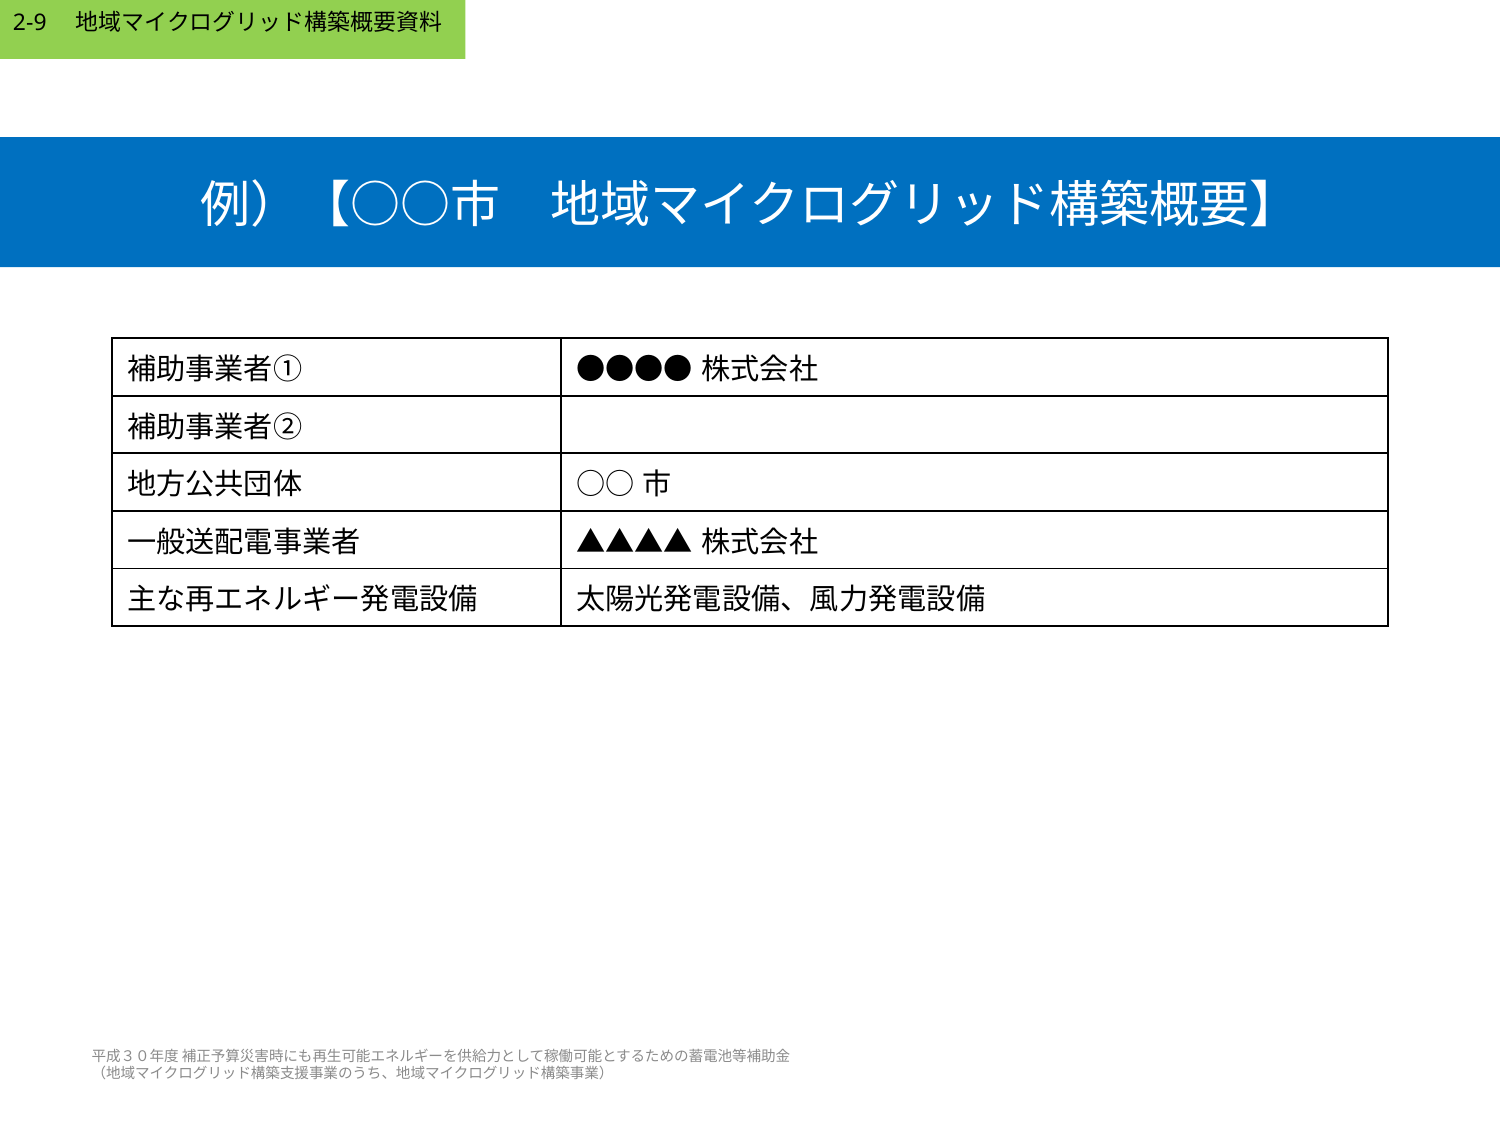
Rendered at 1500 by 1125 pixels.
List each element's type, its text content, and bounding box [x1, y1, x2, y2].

table_header 補助事業者① [113, 339, 560, 395]
table_cell 補助事業者② [113, 397, 560, 452]
table_header ●●●●株式会社 [562, 339, 1387, 395]
table_cell 主な再エネルギー発電設備 [113, 569, 560, 625]
text_box 2-9 地域マイクログリッド構築概要資料 [0, 0, 467, 61]
table_cell 太陽光発電設備、風力発電設備 [562, 569, 1387, 625]
title 例）【○○市 地域マイクログリッド構築概要】 [0, 137, 1500, 268]
text_box 平成３０年度 補正予算災害時にも再生可能エネルギーを供給力として稼働可能とするための蓄電池等補助金 （地域マイクログリッド構築支援事業のうち、地域マイクログリッド構築事業） [76, 1042, 988, 1103]
table_cell 一般送配電事業者 [113, 512, 560, 568]
table_cell 地方公共団体 [113, 454, 560, 510]
table_cell ▲▲▲▲株式会社 [562, 512, 1387, 568]
table_cell [562, 397, 1387, 452]
table_cell ○○市 [562, 454, 1387, 510]
